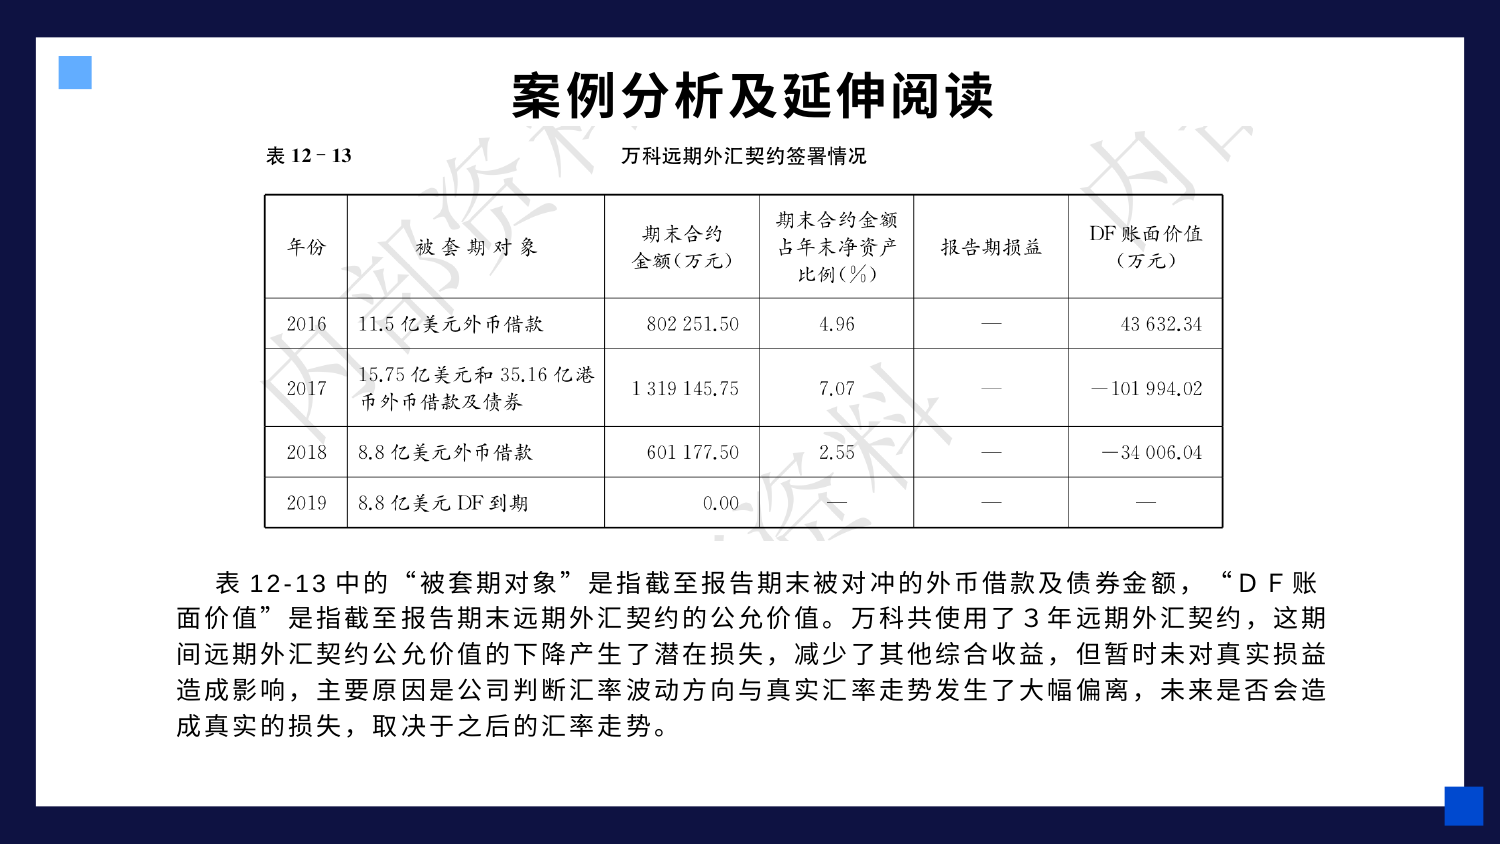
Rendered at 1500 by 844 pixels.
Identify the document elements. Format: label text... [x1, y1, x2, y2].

title 案例分析及延伸阅读 [159, 43, 1344, 133]
list 表12-13中的“被套期对象”是指截至报告期末被对冲的外币借款及债券金额，“ＤＦ账面价值”是指截至报告期末远期外汇契约的公允价值。万科共使用了３年远期外汇契约，这期间远期外汇契约公允价值的下降产生了潜在损失，减少了其他综合收益，但暂时未对真实损益造成影响，主要原因是公司判断汇率波动方向与真实汇率走势发生了大幅偏离，未来是否会造成真实的损失，取决于之后的汇率走势。 [159, 197, 1344, 765]
picture [230, 126, 1253, 541]
